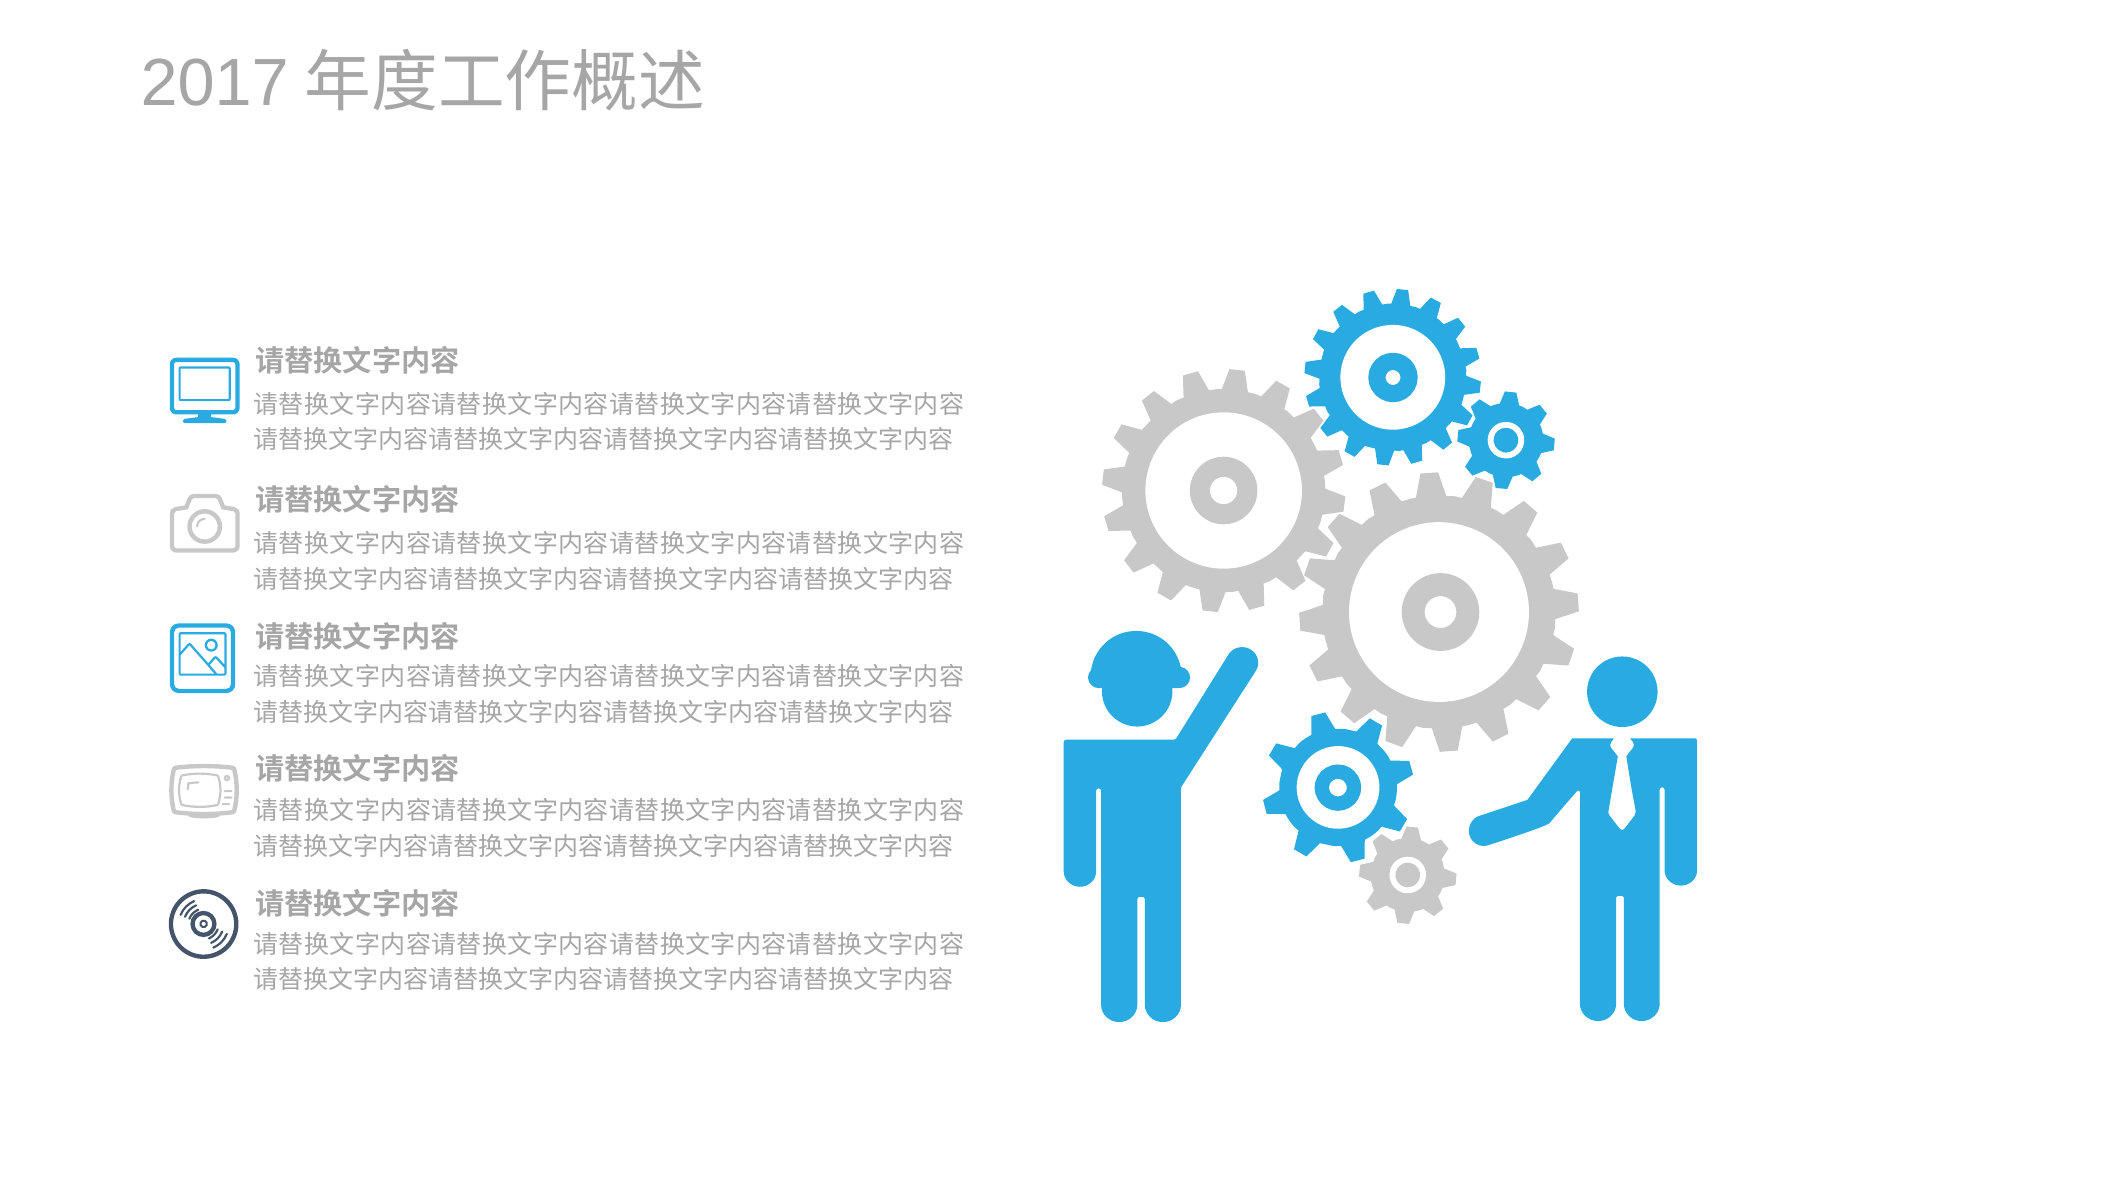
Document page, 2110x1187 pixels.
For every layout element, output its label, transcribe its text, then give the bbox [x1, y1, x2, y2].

text_box 请替换文字内容请替换文字内容请替换文字内容请替换文字内容请替换文字内容请替换文字内容请替换文字内容请替换文字内容 [253, 654, 966, 727]
text_box [186, 781, 200, 791]
text_box [169, 493, 240, 553]
text_box [1299, 472, 1579, 752]
text_box 请替换文字内容 [255, 611, 461, 654]
text_box [188, 908, 200, 920]
text_box [1457, 391, 1555, 489]
text_box [169, 623, 236, 694]
text_box [184, 904, 198, 918]
text_box [1102, 369, 1346, 613]
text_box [1468, 656, 1698, 1022]
text_box [179, 900, 196, 916]
text_box 请替换文字内容请替换文字内容请替换文字内容请替换文字内容请替换文字内容请替换文字内容请替换文字内容请替换文字内容 [253, 922, 966, 994]
text_box [204, 638, 218, 652]
text_box [1304, 288, 1481, 466]
text_box [187, 509, 223, 544]
text_box [169, 763, 239, 819]
text_box 请替换文字内容请替换文字内容请替换文字内容请替换文字内容请替换文字内容请替换文字内容请替换文字内容请替换文字内容 [253, 788, 966, 861]
text_box 请替换文字内容 [255, 474, 461, 517]
text_box [199, 919, 208, 928]
text_box [1263, 712, 1414, 863]
text_box [223, 774, 231, 782]
text_box 请替换文字内容请替换文字内容请替换文字内容请替换文字内容请替换文字内容请替换文字内容请替换文字内容请替换文字内容 [253, 522, 966, 594]
text_box [196, 517, 206, 528]
text_box [1340, 324, 1446, 430]
text_box [1413, 584, 1468, 640]
text_box [207, 928, 219, 940]
text_box [177, 772, 222, 808]
text_box [210, 930, 224, 944]
text_box 请替换文字内容请替换文字内容请替换文字内容请替换文字内容请替换文字内容请替换文字内容请替换文字内容请替换文字内容 [253, 382, 966, 454]
text_box [178, 632, 227, 676]
text_box [1389, 856, 1427, 894]
text_box 请替换文字内容 [255, 743, 461, 786]
text_box [190, 910, 217, 938]
text_box [1321, 771, 1355, 804]
text_box [1348, 522, 1530, 702]
text_box [168, 889, 239, 959]
text_box [1199, 466, 1248, 515]
text_box [1358, 826, 1457, 924]
text_box [169, 357, 240, 424]
text_box 2017年度工作概述 [140, 38, 789, 119]
text_box [212, 932, 228, 949]
text_box 请替换文字内容 [255, 878, 461, 921]
text_box [1487, 421, 1525, 459]
text_box [178, 366, 231, 402]
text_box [1063, 630, 1261, 1023]
text_box 请替换文字内容 [255, 335, 461, 378]
text_box [1145, 412, 1302, 569]
text_box [1376, 361, 1410, 394]
text_box [1296, 746, 1380, 829]
